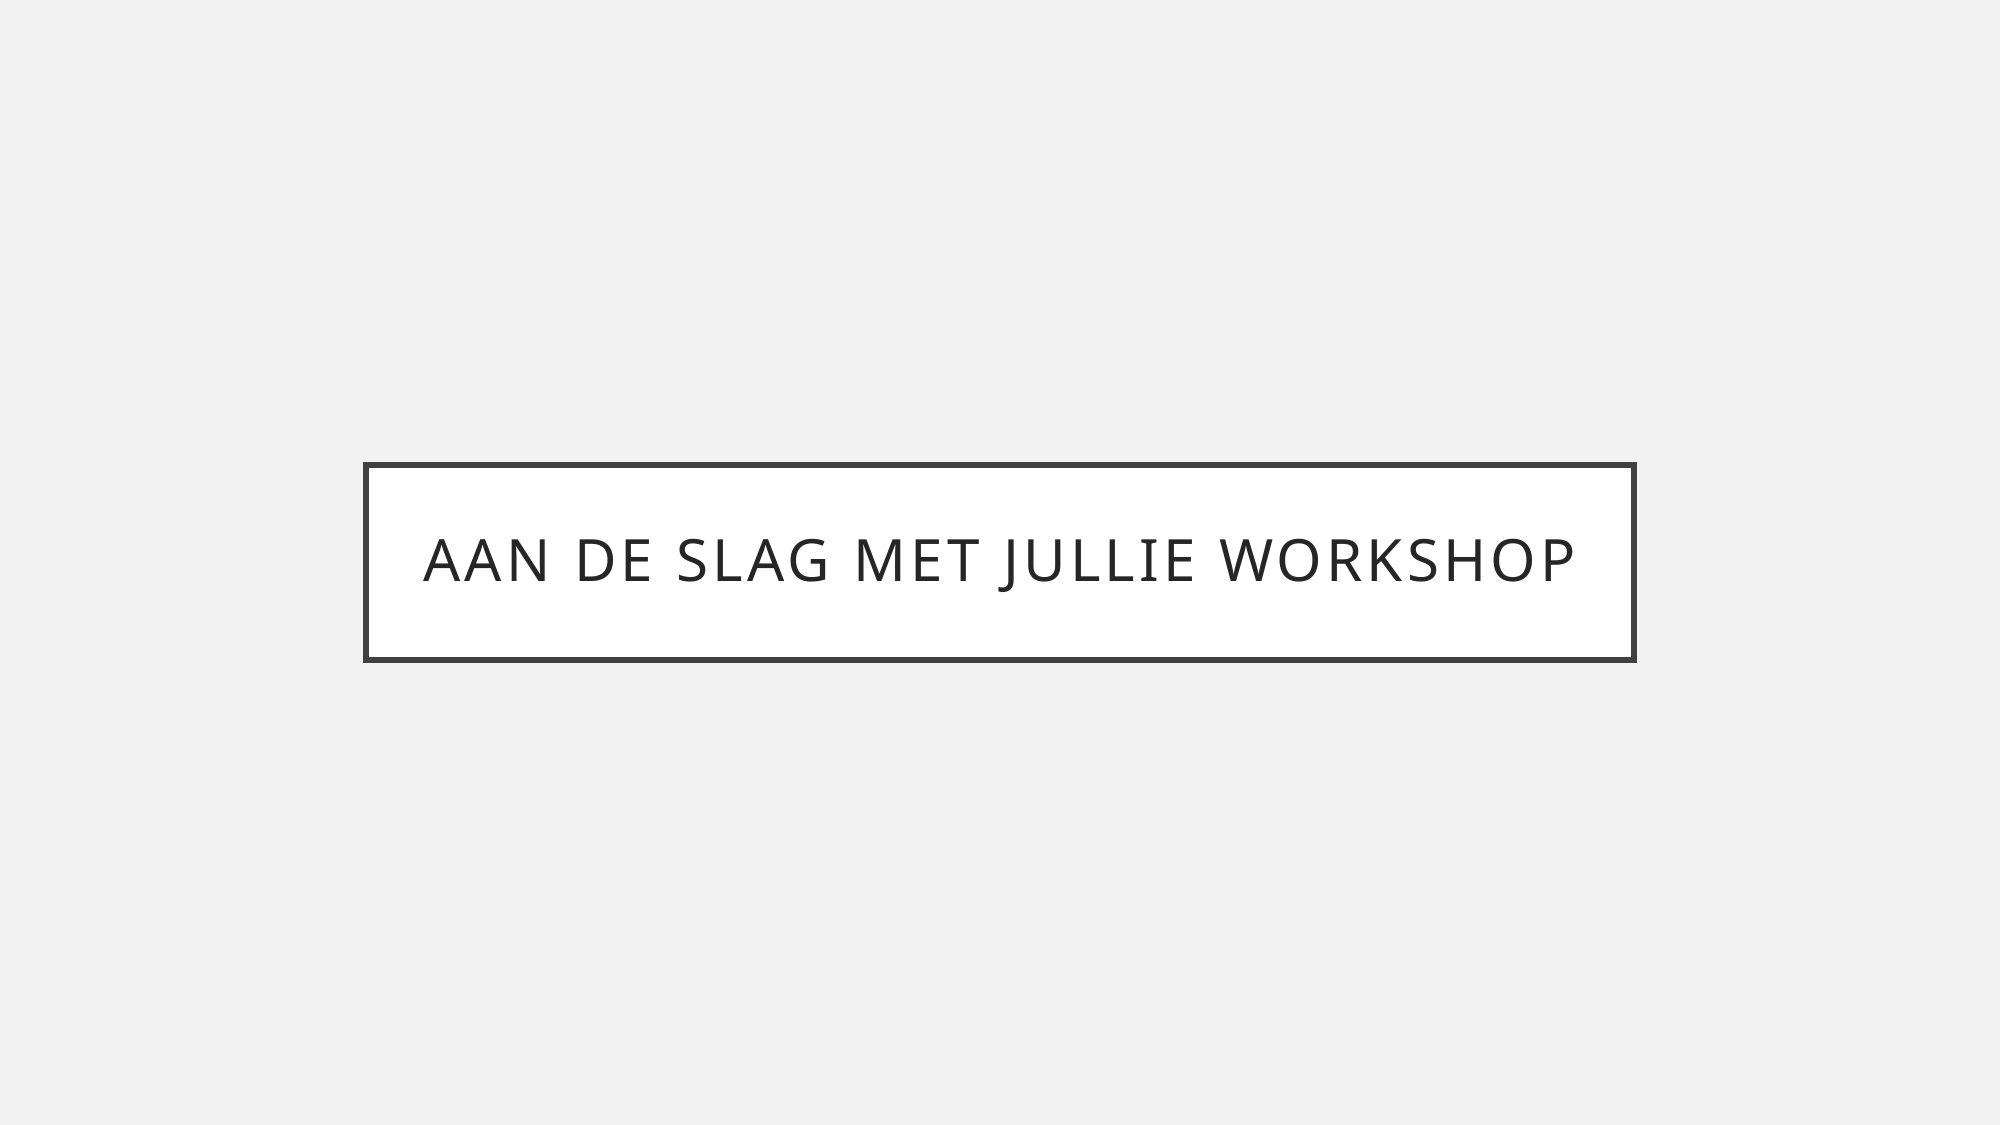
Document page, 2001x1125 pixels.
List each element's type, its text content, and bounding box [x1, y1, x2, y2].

title Aan de slag met jullie workshop [363, 462, 1637, 663]
